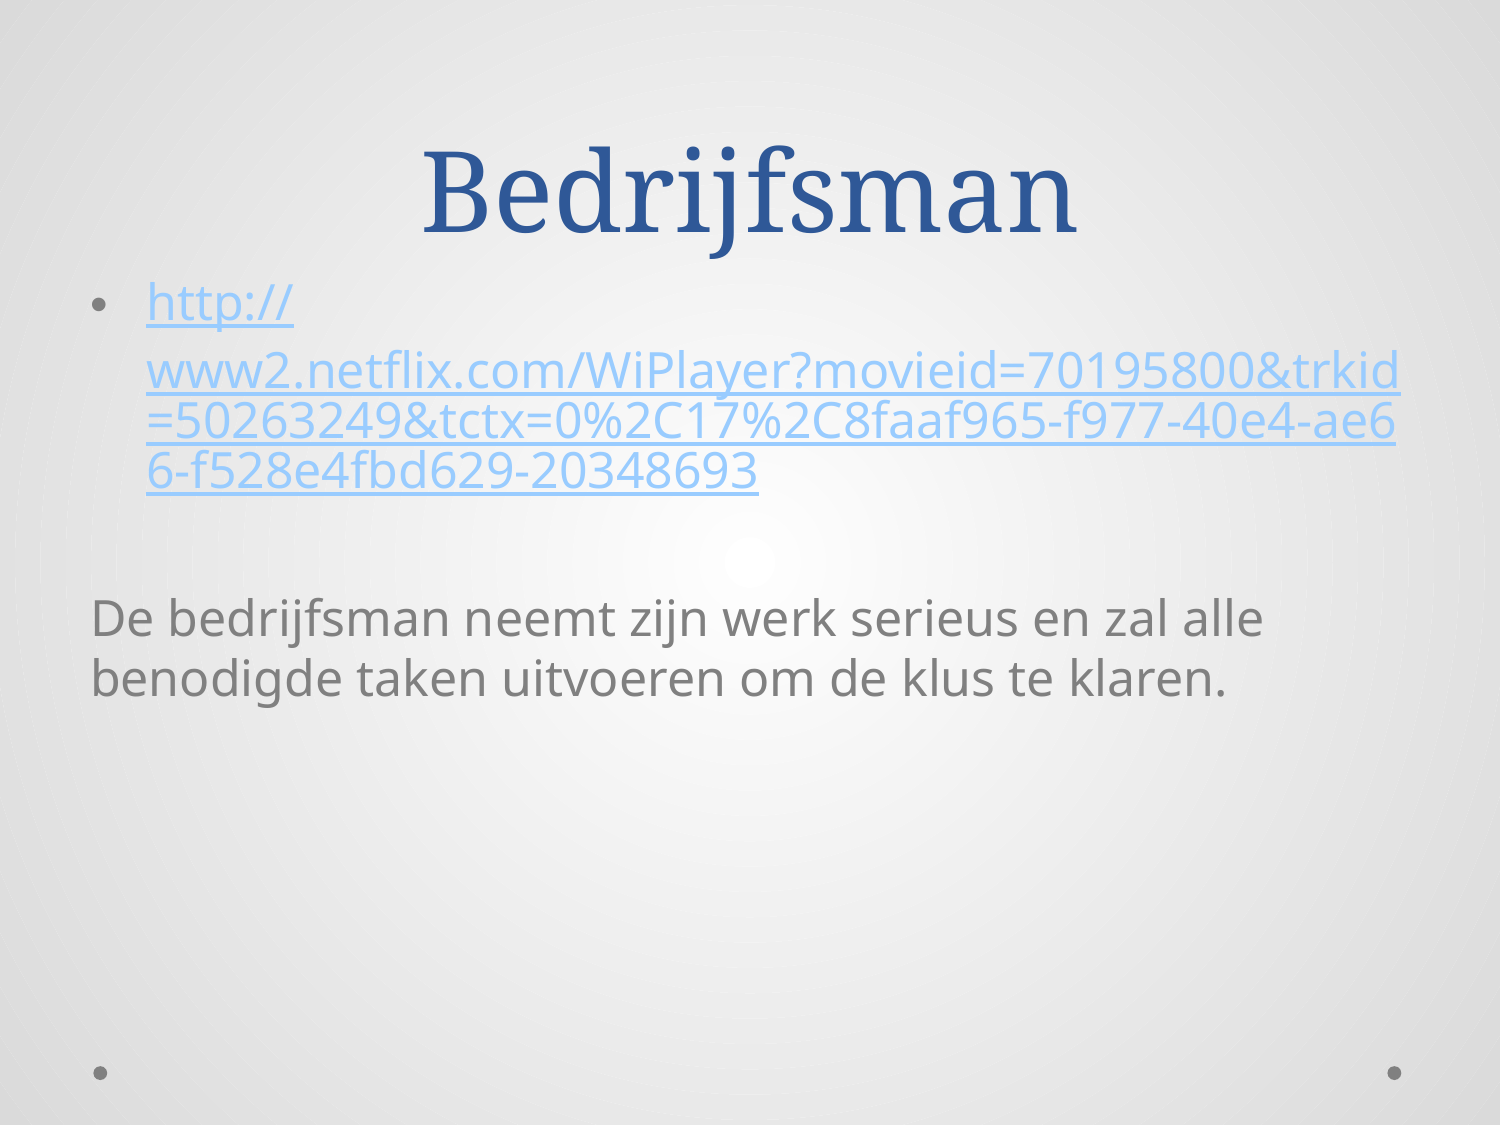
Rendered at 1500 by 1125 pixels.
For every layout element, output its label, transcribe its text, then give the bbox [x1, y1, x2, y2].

list http://www2.netflix.com/WiPlayer?movieid=70195800&trkid=50263249&tctx=0%2C17%2C8faaf965-f977-40e4-ae66-f528e4fbd629-20348693 De bedrijfsman neemt zijn werk serieus en zal alle benodigde taken uitvoeren om de klus te klaren. [75, 262, 1425, 1005]
title Bedrijfsman [75, 0, 1425, 262]
